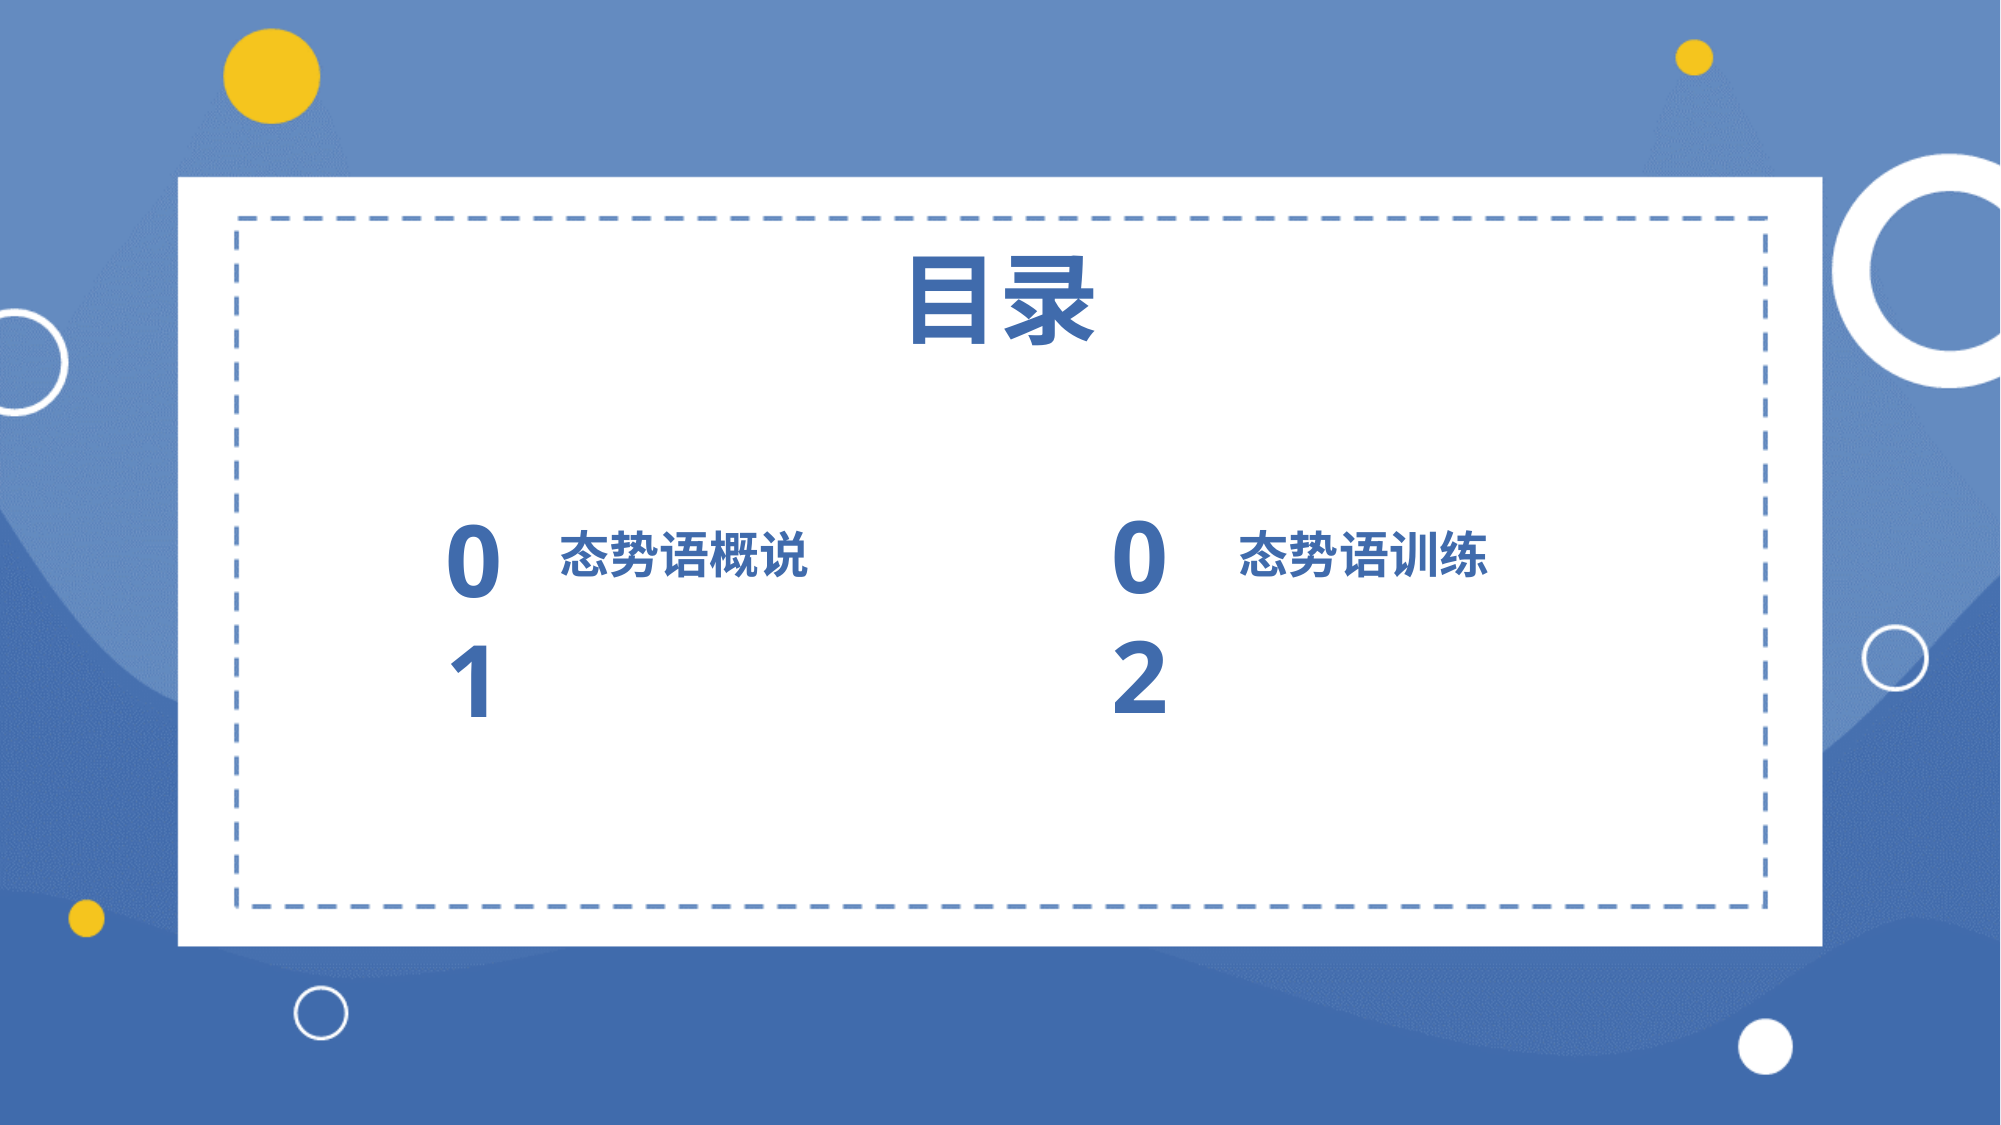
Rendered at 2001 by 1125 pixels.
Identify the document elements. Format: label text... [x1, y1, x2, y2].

text_box 态势语概说 [544, 516, 878, 592]
picture [0, 0, 2001, 1125]
text_box 02 [1074, 486, 1206, 741]
text_box 目录 [885, 229, 1115, 364]
text_box 01 [409, 490, 540, 746]
text_box 态势语训练 [1224, 516, 1558, 592]
